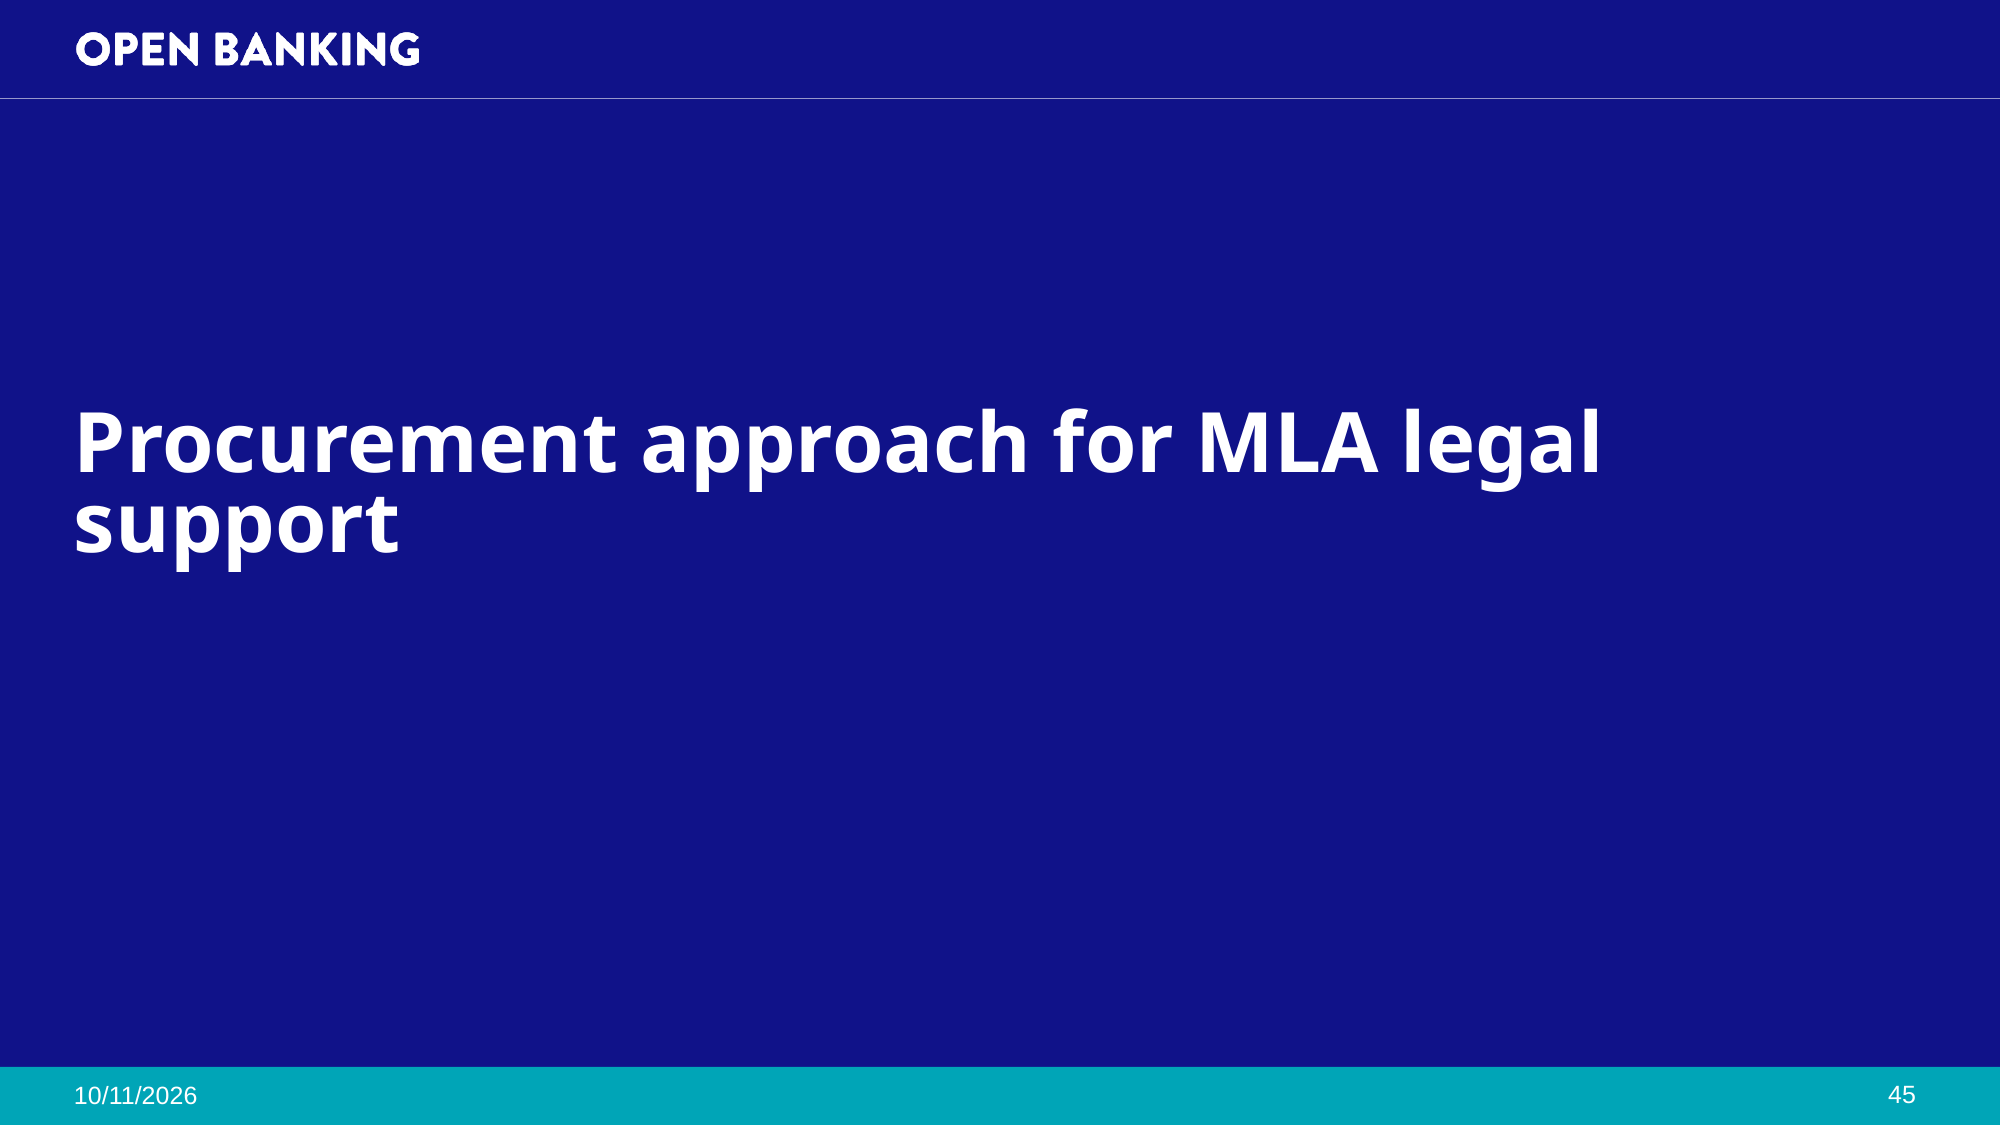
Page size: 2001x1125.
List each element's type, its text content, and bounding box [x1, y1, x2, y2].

footer [662, 1064, 1338, 1124]
picture [43, 0, 452, 99]
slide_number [59, 1065, 509, 1125]
title Procurement approach for MLA legal support [59, 105, 1750, 576]
slide_number 45 [1412, 1064, 1932, 1124]
